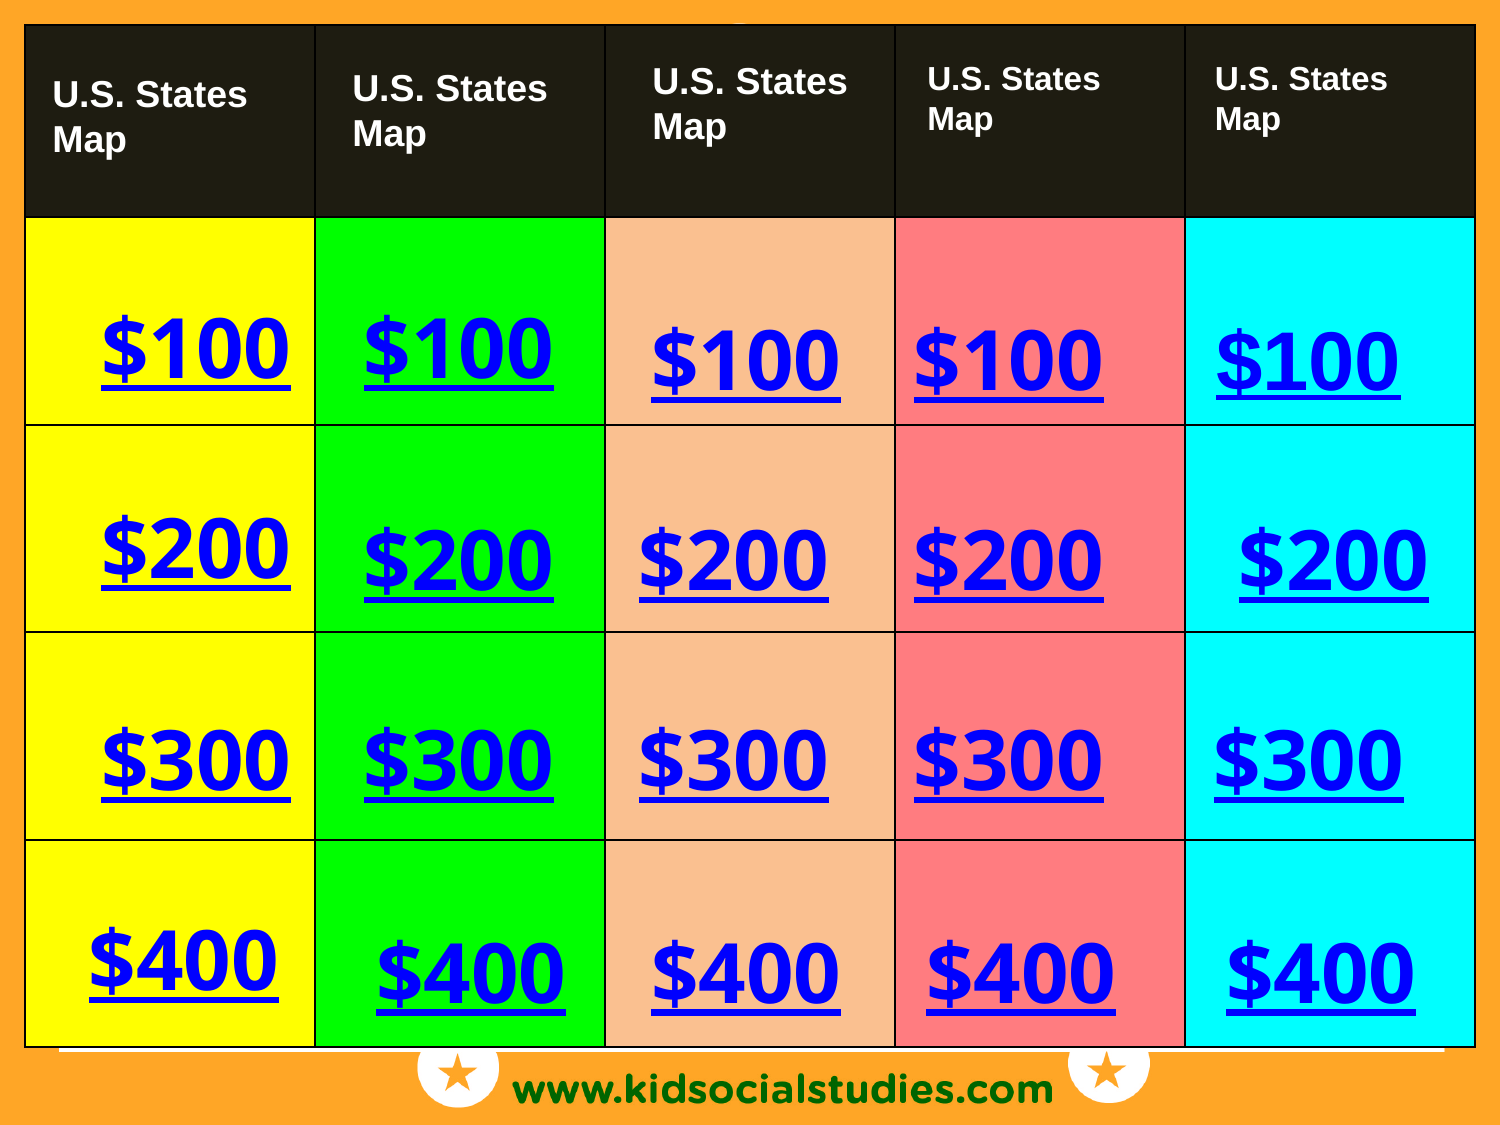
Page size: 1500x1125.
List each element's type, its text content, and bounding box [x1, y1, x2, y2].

text_box $100 [636, 299, 857, 429]
text_box $400 [73, 899, 294, 1029]
table_cell [606, 218, 894, 424]
text_box $100 [898, 299, 1119, 429]
text_box U.S. States Map [637, 49, 875, 155]
table_cell [606, 841, 894, 1046]
text_box $300 [348, 699, 569, 829]
text_box $300 [898, 699, 1119, 829]
text_box U.S. States Map [37, 62, 288, 168]
picture [0, 0, 1500, 1125]
text_box $200 [623, 499, 844, 629]
text_box $200 [348, 499, 569, 629]
table_cell [606, 426, 894, 631]
table_cell [26, 426, 314, 631]
text_box U.S. States Map [1200, 49, 1463, 145]
table_cell [1186, 633, 1474, 839]
table_cell [316, 218, 604, 424]
table_header [316, 26, 604, 216]
table_cell [896, 841, 1184, 1046]
table_header [896, 26, 1184, 216]
text_box $200 [898, 499, 1119, 629]
table_cell [896, 218, 1184, 424]
table_cell [316, 426, 604, 631]
table_header [26, 26, 314, 216]
text_box U.S. States Map [912, 49, 1175, 145]
table_cell [316, 841, 604, 1046]
table_cell [26, 841, 314, 1046]
text_box $200 [1223, 499, 1444, 629]
table_cell [316, 633, 604, 839]
text_box $100 [1201, 299, 1417, 415]
text_box $400 [636, 912, 857, 1041]
table_cell [26, 633, 314, 839]
table_cell [896, 426, 1184, 631]
text_box U.S. States Map [337, 56, 588, 162]
text_box $300 [86, 699, 307, 829]
table_header [606, 26, 894, 216]
text_box $300 [623, 699, 844, 829]
table_cell [1186, 841, 1474, 1046]
table_cell [896, 633, 1184, 839]
table_cell [1186, 426, 1474, 631]
table_cell [606, 633, 894, 839]
text_box $300 [1198, 699, 1419, 829]
text_box $200 [86, 487, 307, 616]
text_box $100 [348, 287, 569, 416]
table_header [1186, 26, 1474, 216]
table_cell [26, 218, 314, 424]
table_cell [1186, 218, 1474, 424]
text_box $400 [911, 912, 1132, 1041]
text_box $400 [361, 912, 581, 1041]
text_box $100 [86, 287, 307, 416]
text_box $400 [1211, 912, 1432, 1041]
